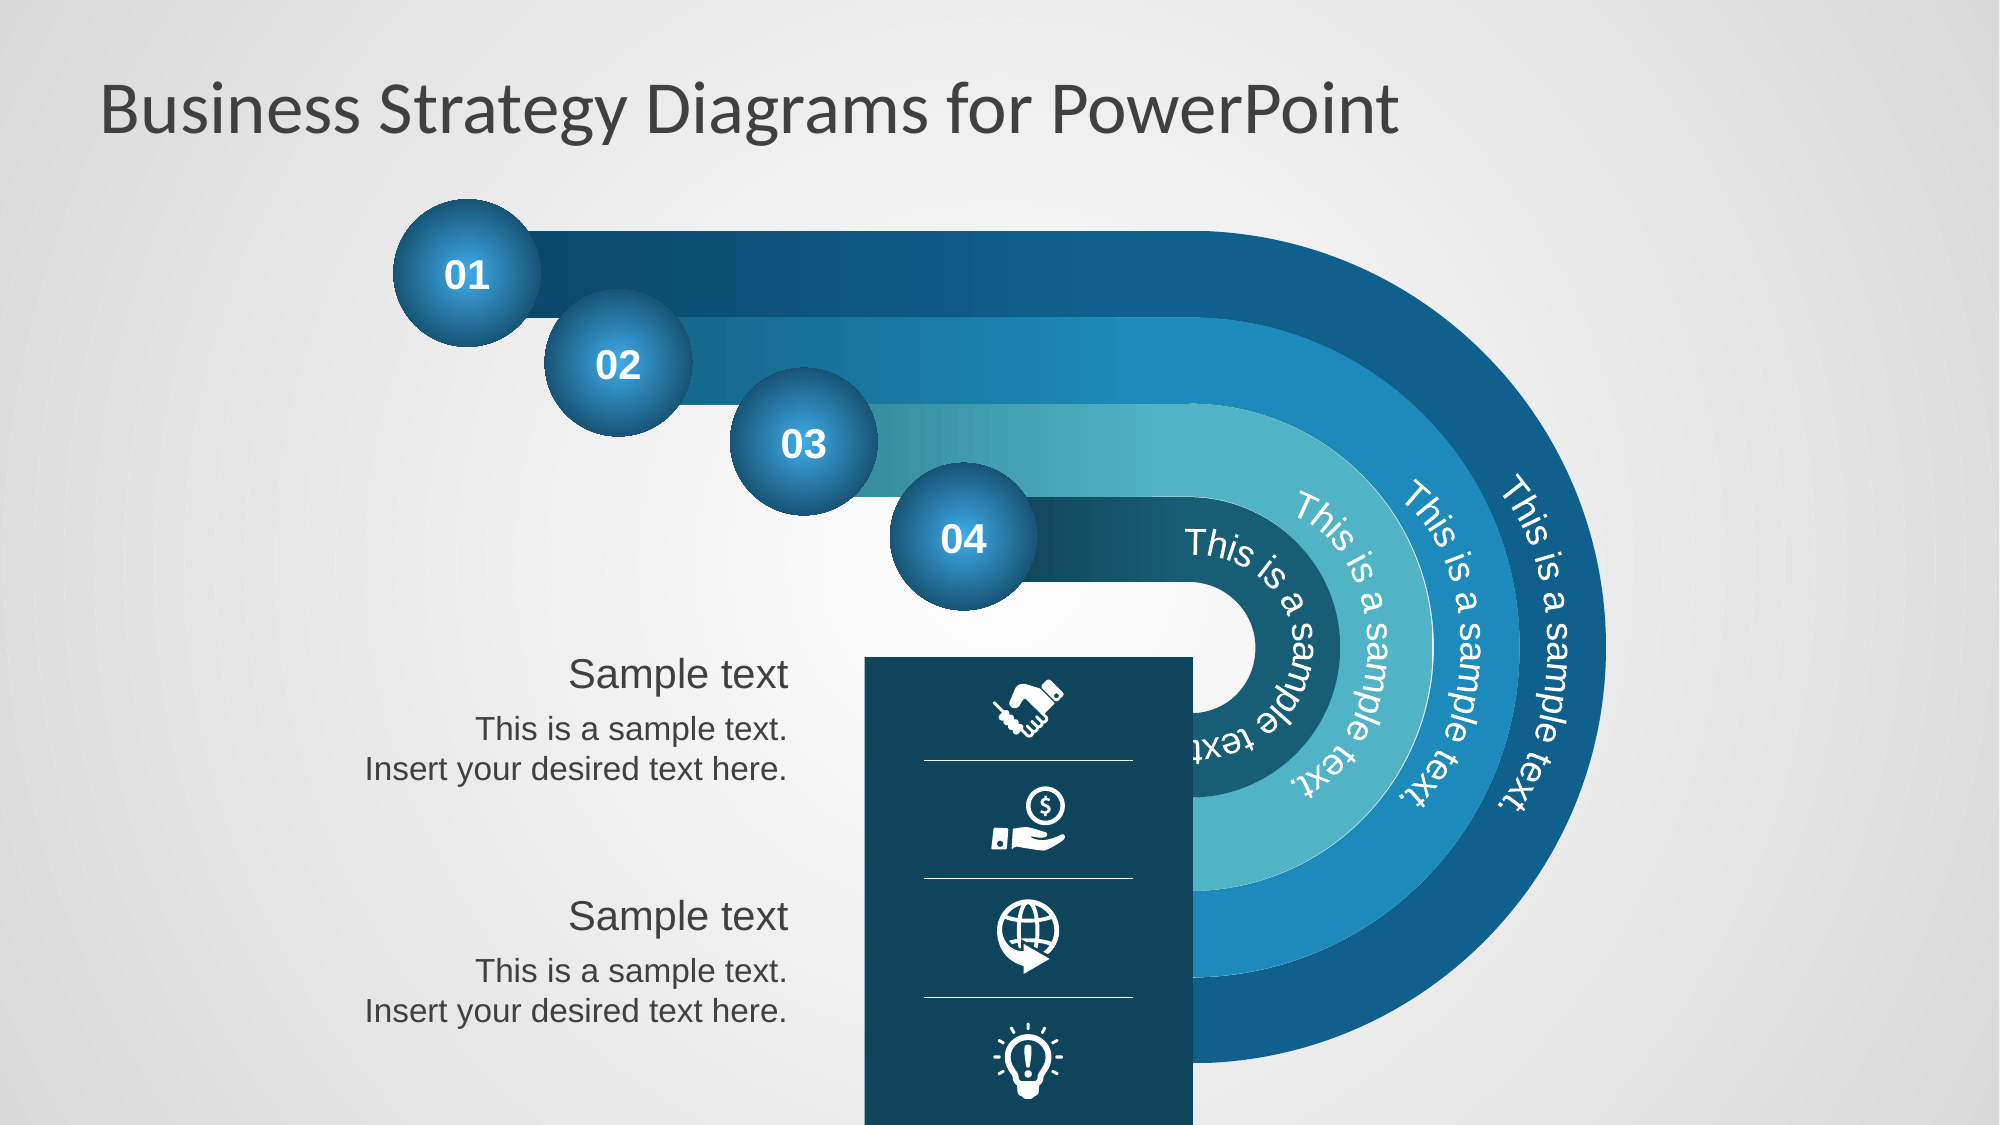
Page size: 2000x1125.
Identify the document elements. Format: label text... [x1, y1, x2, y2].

title Business Strategy Diagrams for PowerPoint [99, 45, 1900, 162]
text_box This is a sample text. Insert your desired text here. [330, 704, 804, 795]
text_box Sample text [330, 639, 804, 704]
text_box [680, 317, 1520, 978]
text_box 03 [728, 365, 880, 518]
text_box 04 [887, 460, 1040, 613]
text_box 01 [391, 197, 543, 349]
text_box 02 [542, 286, 695, 439]
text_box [864, 656, 1194, 1125]
text_box [1026, 497, 1341, 798]
text_box [857, 403, 1433, 891]
text_box [529, 230, 1607, 1064]
text_box This is a sample text. Insert your desired text here. [330, 946, 804, 1037]
text_box Sample text [330, 880, 804, 946]
